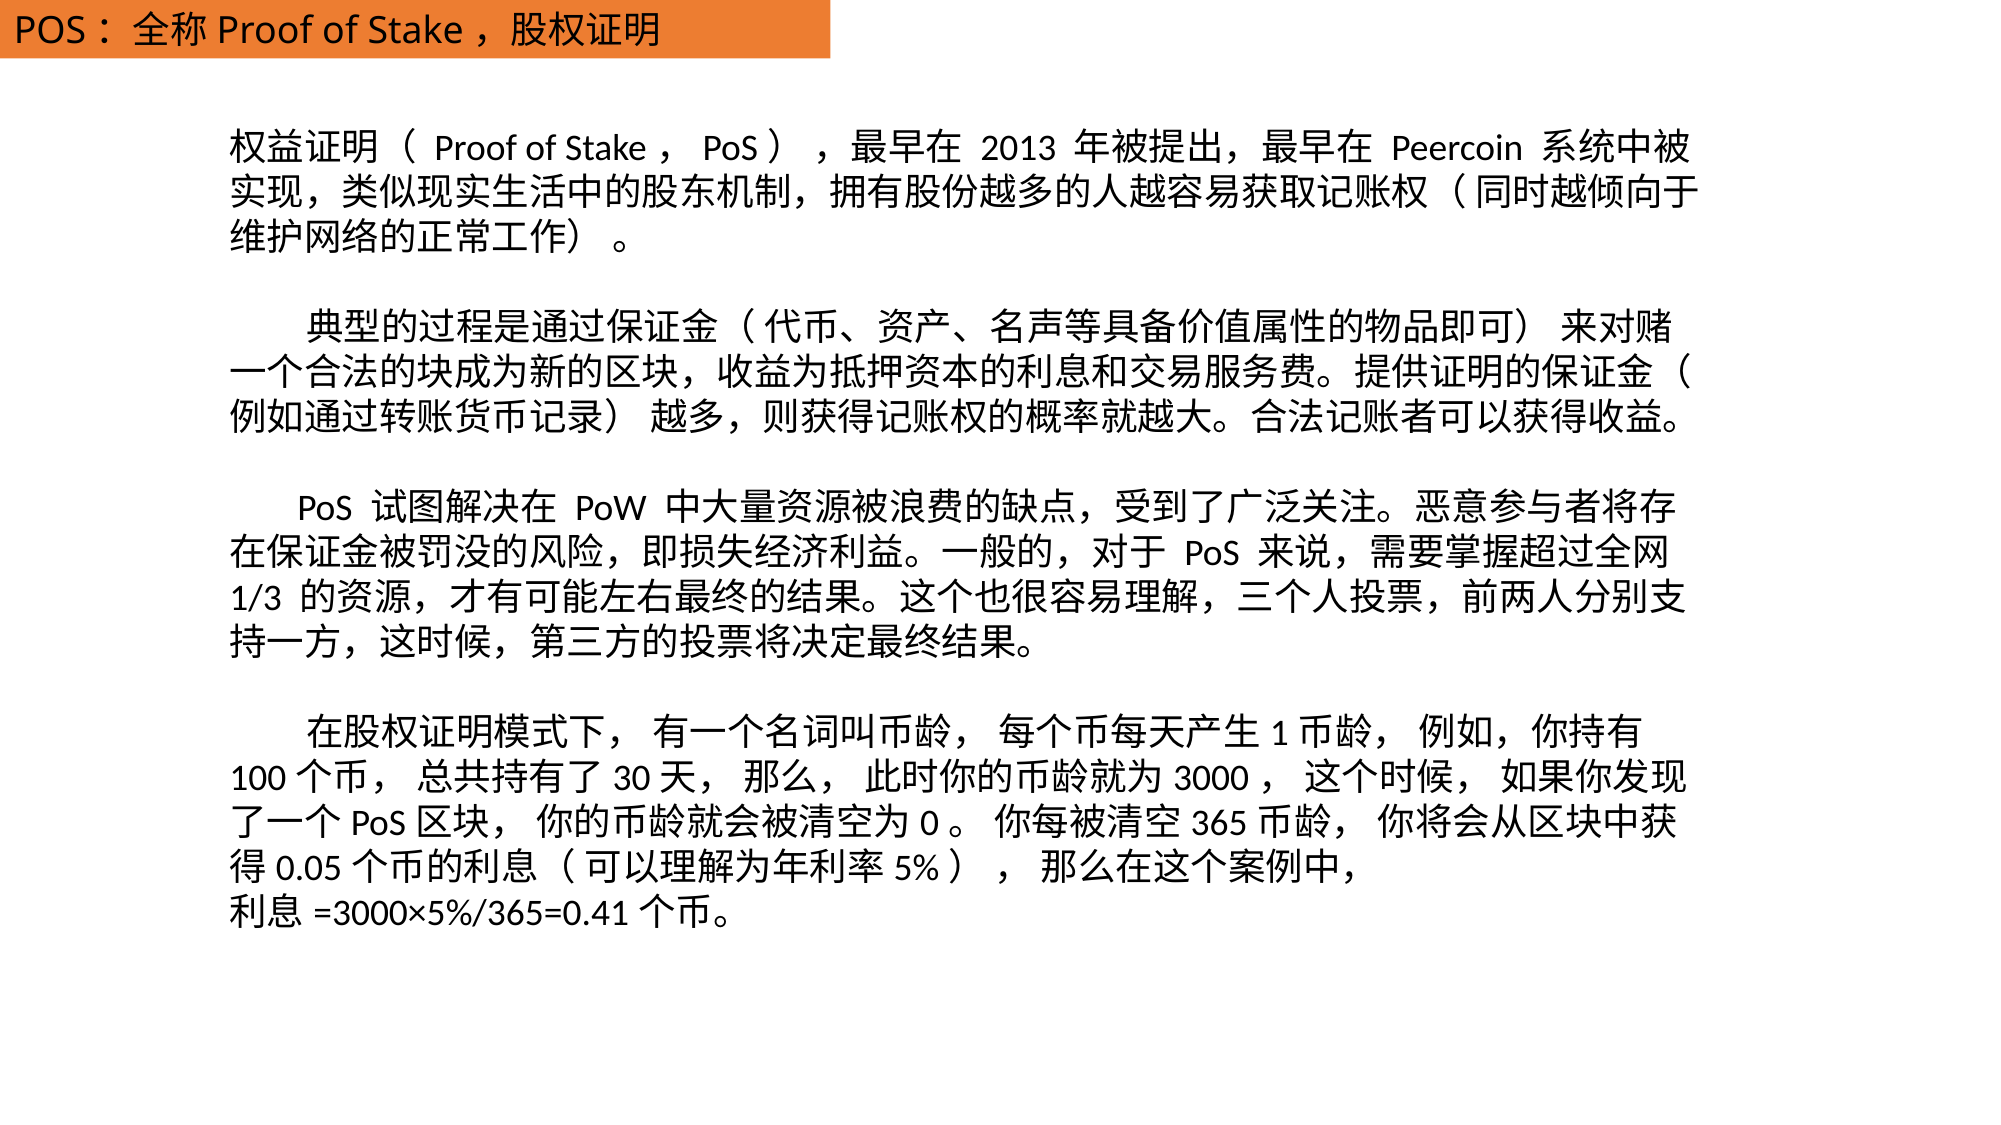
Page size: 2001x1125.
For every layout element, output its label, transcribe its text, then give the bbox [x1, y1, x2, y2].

text_box POS：全称Proof of Stake，股权证明 [0, 0, 831, 59]
text_box 权益证明（ Proof of Stake，PoS） ，最早在 2013 年被提出，最早在 Peercoin 系统中被实现，类似现实生活中的股东机制，拥有股份越多的人越容易获取记账权（ 同时越倾向于维护网络的正常工作） 。 典型的过程是通过保证金（ 代币、资产、名声等具备价值属性的物品即可） 来对赌一个合法的块成为新的区块，收益为抵押资本的利息和交易服务费。提供证明的保证金（ 例如通过转账货币记录） 越多，则获得记账权的概率就越大。合法记账者可以获得收益。 PoS 试图解决在 PoW 中大量资源被浪费的缺点，受到了广泛关注。恶意参与者将存在保证金被罚没的风险，即损失经济利益。一般的，对于 PoS 来说，需要掌握超过全网 1/3 的资源，才有可能左右最终的结果。这个也很容易理解，三个人投票，前两人分别支持一方，这时候，第三方的投票将决定最终结果。 在股权证明模式下， 有一个名词叫币龄， 每个币每天产生1币龄， 例如，你持有100个币， 总共持有了30天， 那么， 此时你的币龄就为3000， 这个时候， 如果你发现了一个PoS区块， 你的币龄就会被清空为0。 你每被清空365币龄， 你将会从区块中获得0.05个币的利息（ 可以理解为年利率5%） ， 那么在这个案例中， 利息=3000×5%/365=0.41个币。 [214, 115, 1719, 941]
